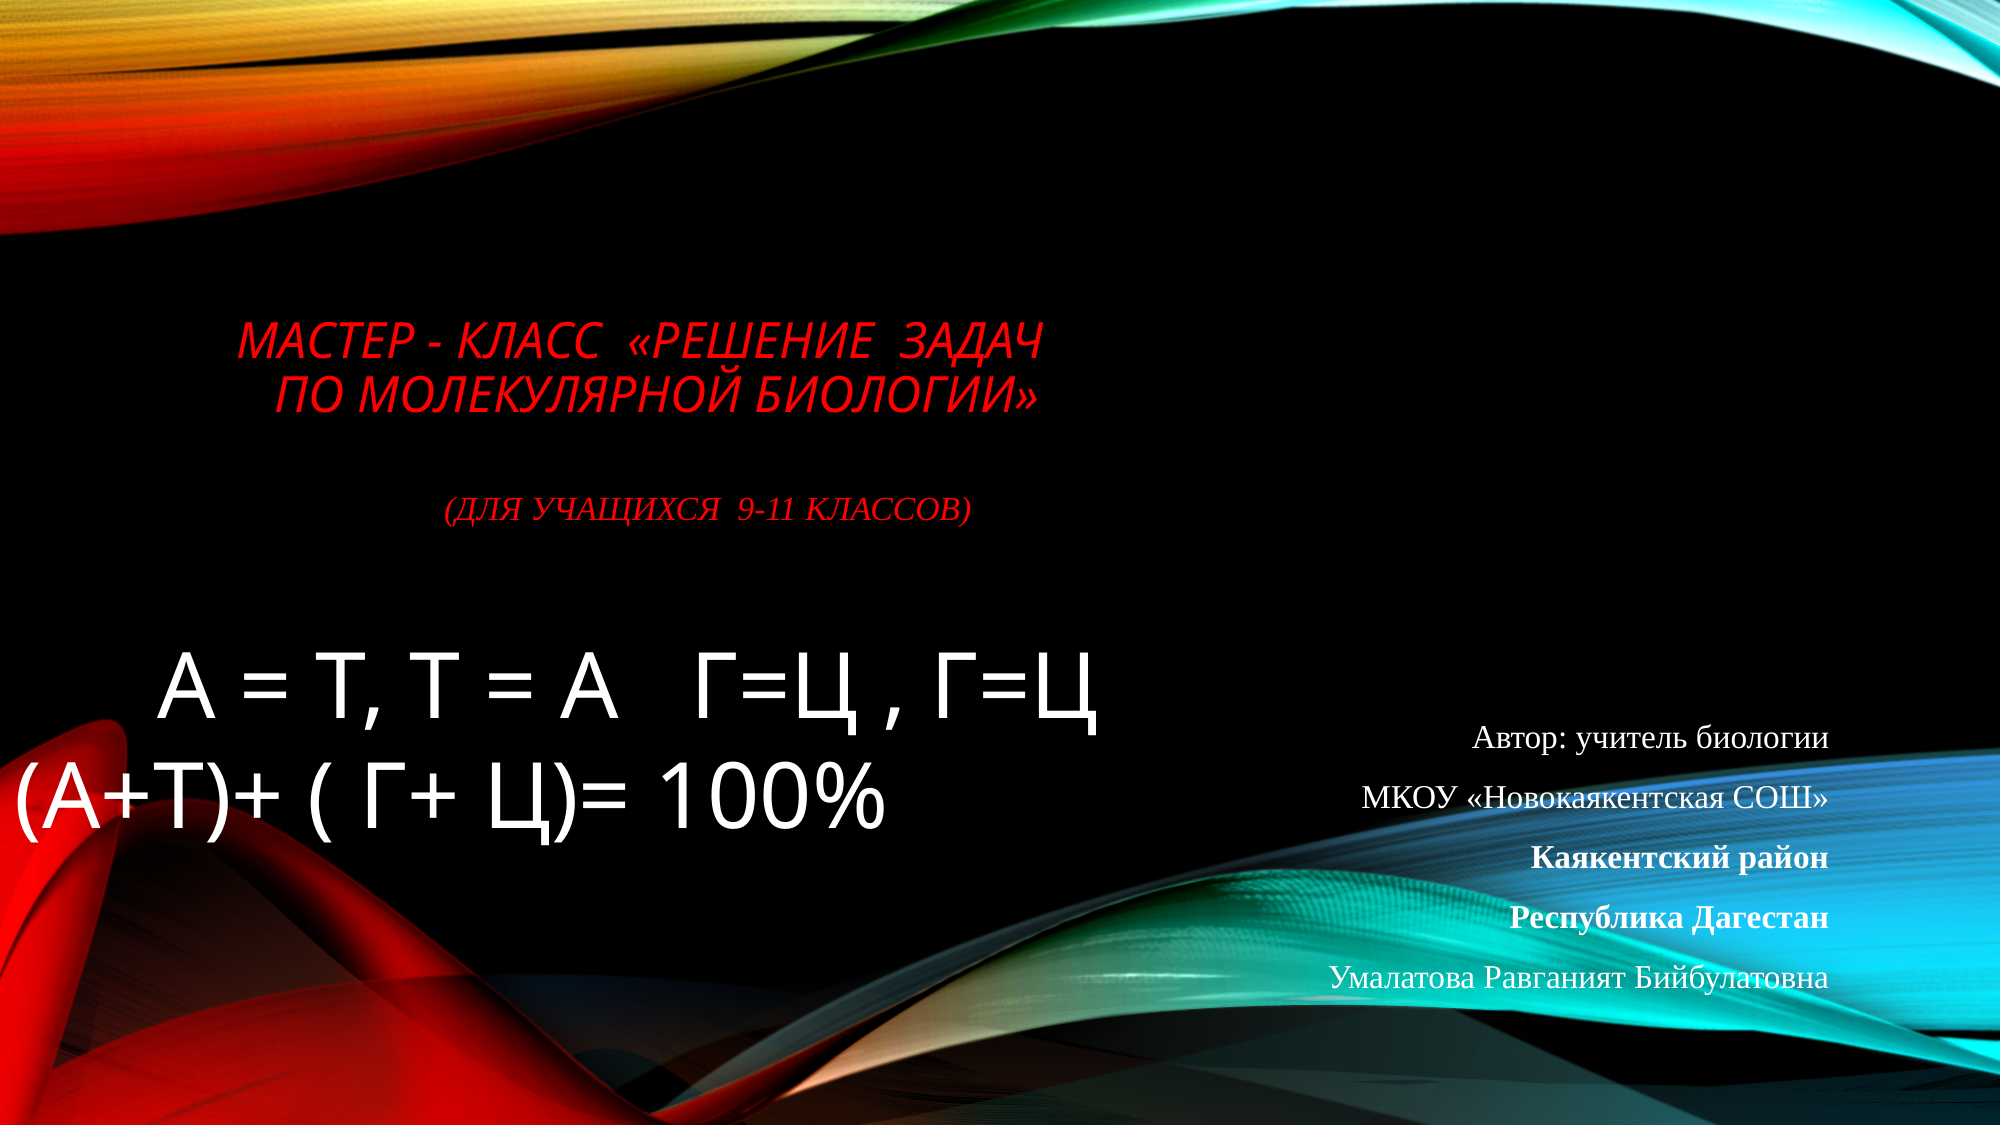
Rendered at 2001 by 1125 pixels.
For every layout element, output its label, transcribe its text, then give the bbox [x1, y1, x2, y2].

text_box Автор: учитель биологии МКОУ «Новокаякентская СОШ» Каякентский район Республика Дагестан Умалатова Равганият Бийбулатовна [586, 169, 1845, 1070]
title мастер - класс «Решение задач по молекулярной биологии» (для учащихся 9-11 классов) [78, 88, 2000, 539]
picture [0, 0, 2000, 237]
picture [0, 717, 2000, 1125]
text_box А = Т, Т = А Г=Ц , Г=Ц (А+Т)+ ( Г+ Ц)= 100% [0, 574, 1500, 855]
